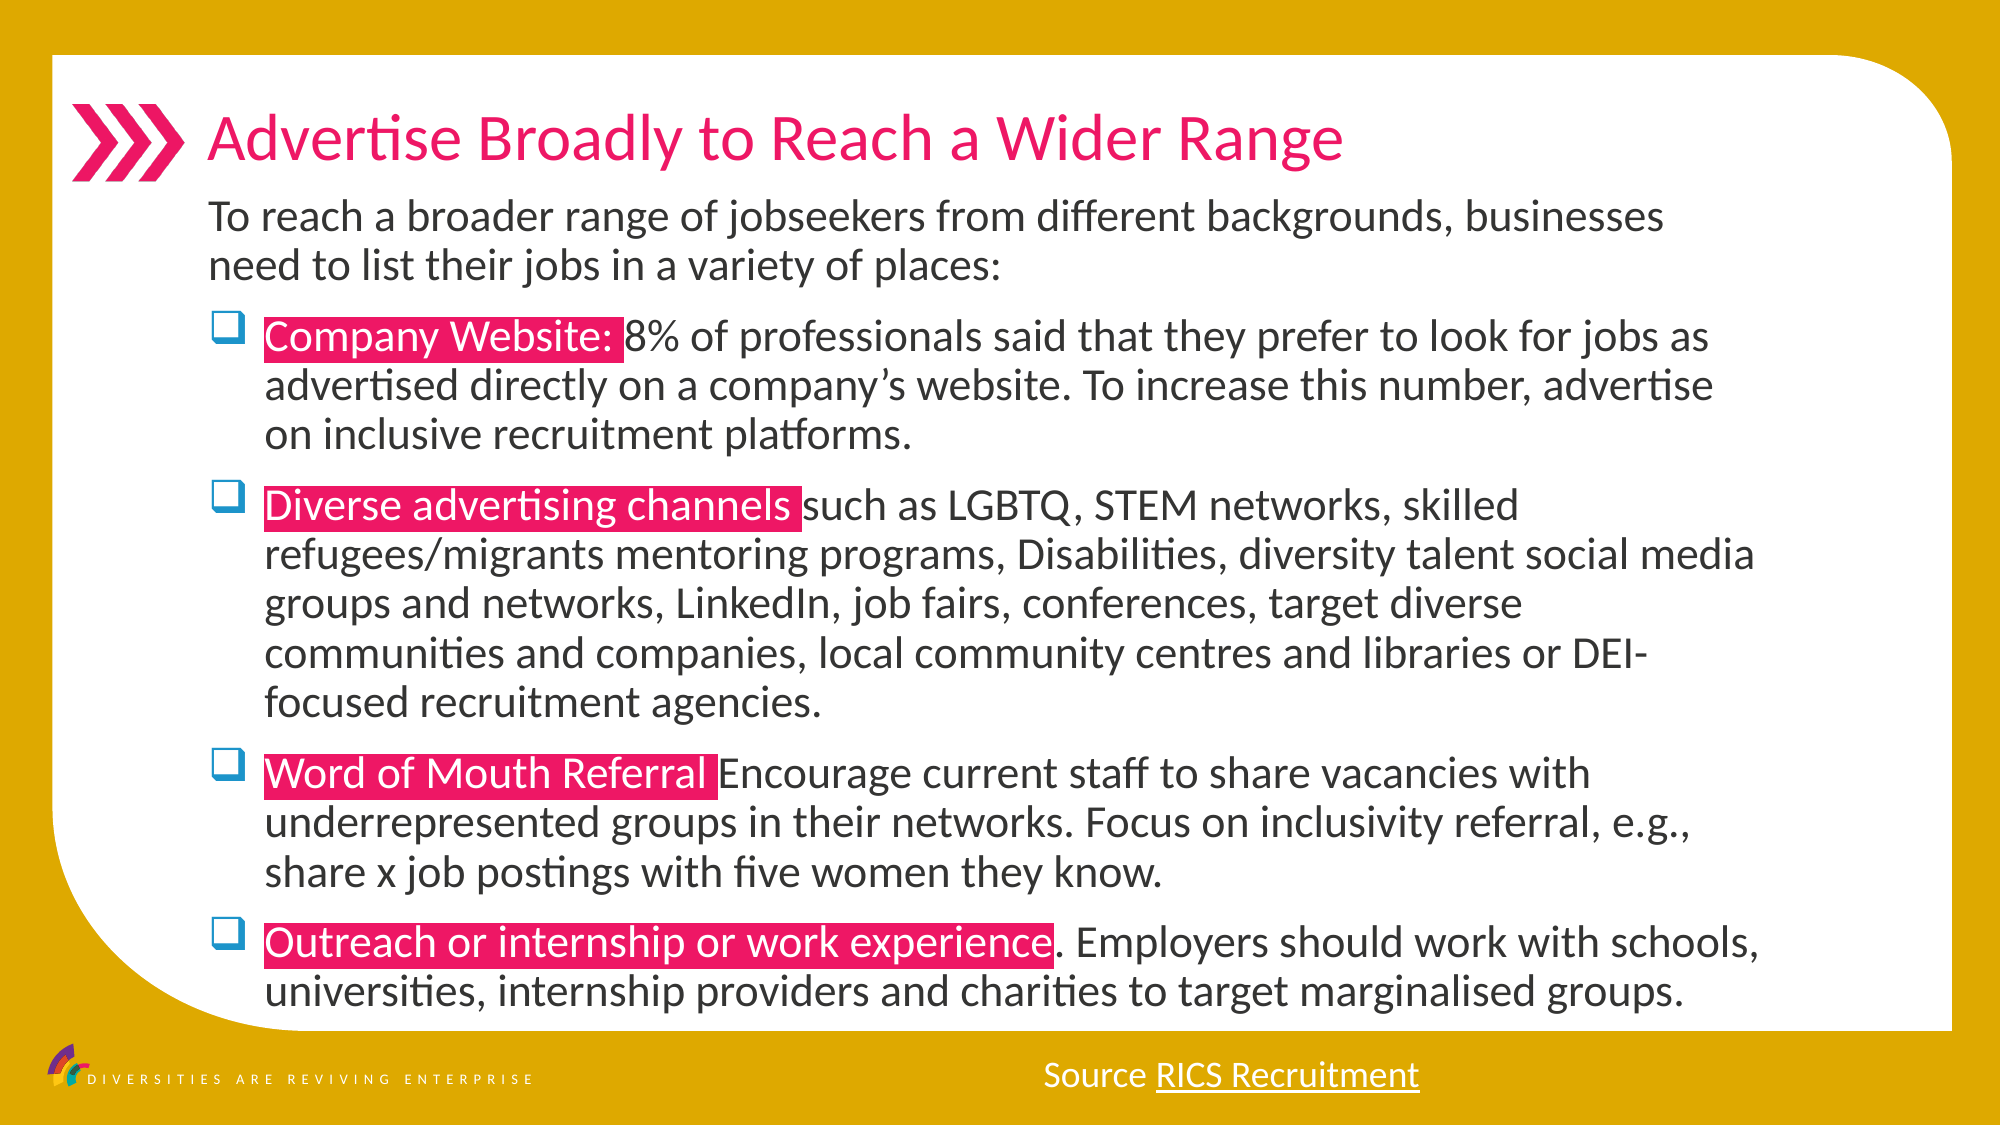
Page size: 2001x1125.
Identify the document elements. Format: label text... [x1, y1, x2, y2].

list Advertise Broadly to Reach a Wider Range [192, 72, 1931, 205]
text_box Source RICS Recruitment [1028, 1042, 1609, 1103]
picture [61, 76, 194, 209]
list [130, 335, 1869, 968]
text_box To reach a broader range of jobseekers from different backgrounds, businesses need to list their jobs in a variety of places: Company Website: 8% of professionals said that they prefer to look for jobs as advertised directly on a company’s website. To increase this number, advertise on inclusive recruitment platforms. Diverse advertising channels such as LGBTQ, STEM networks, skilled refugees/migrants mentoring programs, Disabilities, diversity talent social media groups and networks, LinkedIn, job fairs, conferences, target diverse communities and companies, local community centres and libraries or DEI-focused recruitment agencies. Word of Mouth Referral Encourage current staff to share vacancies with underrepresented groups in their networks. Focus on inclusivity referral, e.g., share x job postings with five women they know. Outreach or internship or work experience. Employers should work with schools, universities, internship providers and charities to target marginalised groups. [193, 184, 1782, 816]
